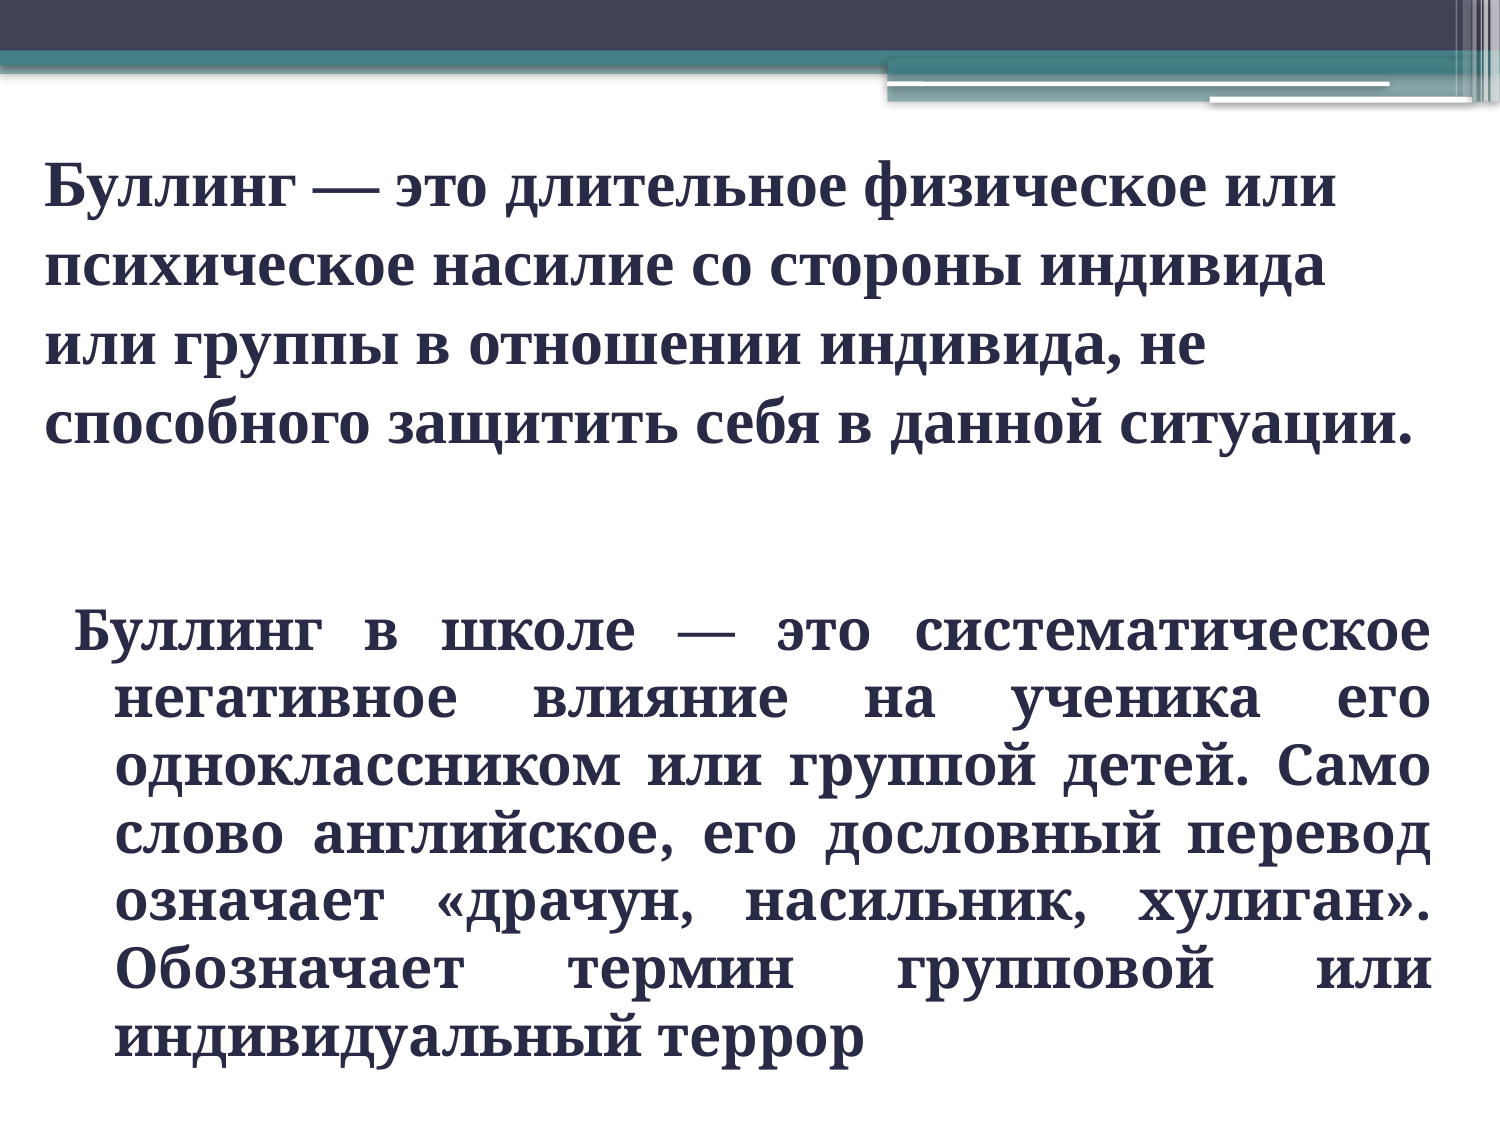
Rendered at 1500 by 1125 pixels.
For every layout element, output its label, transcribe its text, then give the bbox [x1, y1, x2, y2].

list Буллинг в школе — это систематическое негативное влияние на ученика его одноклассником или группой детей. Само слово английское, его дословный перевод означает «драчун, насильник, хулиган». Обозначает термин групповой или индивидуальный террор [41, 586, 1447, 1079]
title Буллинг — это длительное физическое или психическое насилие со стороны индивида или группы в отношении индивида, не способного защитить себя в данной ситуации. [29, 125, 1459, 551]
